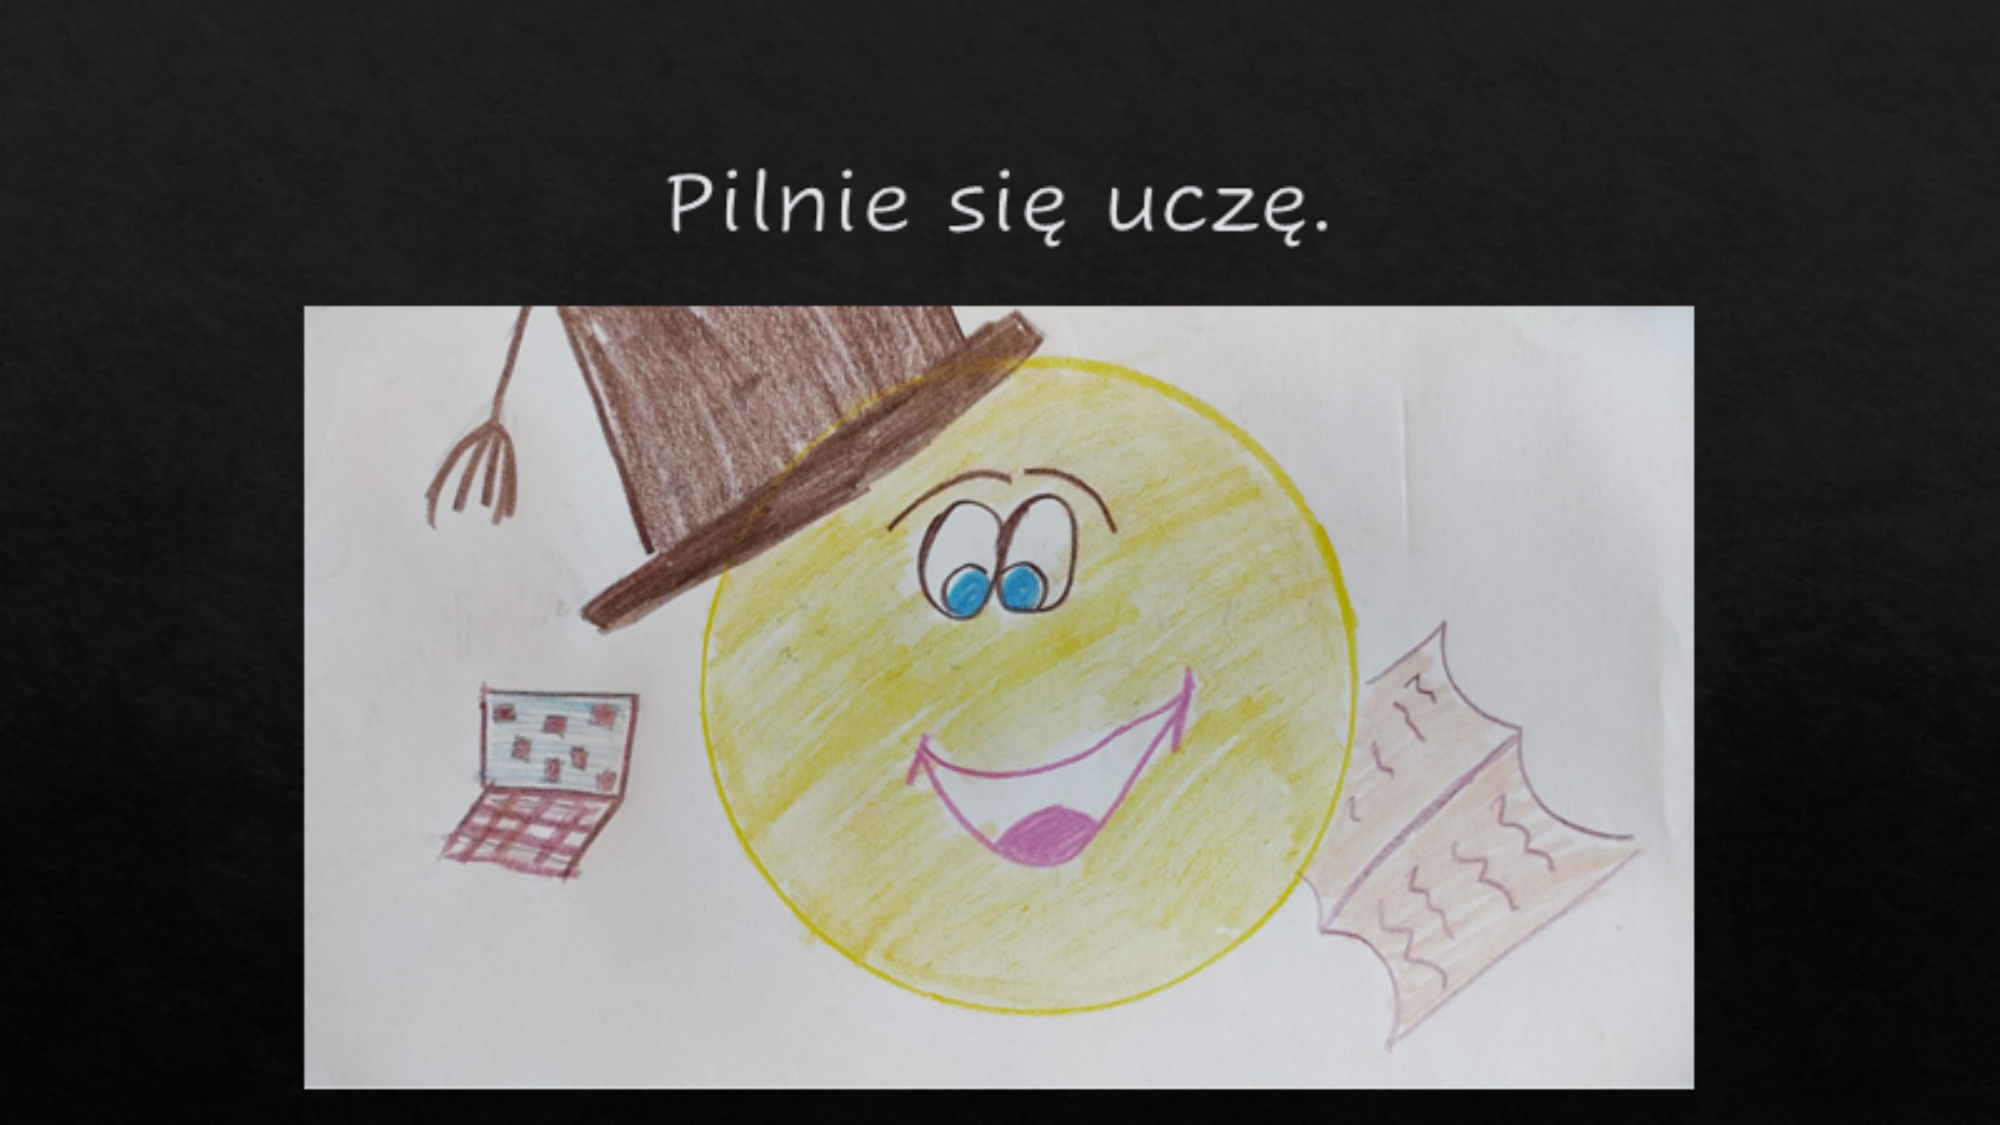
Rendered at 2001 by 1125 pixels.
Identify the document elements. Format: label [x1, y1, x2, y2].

list [0, 0, 2000, 1125]
